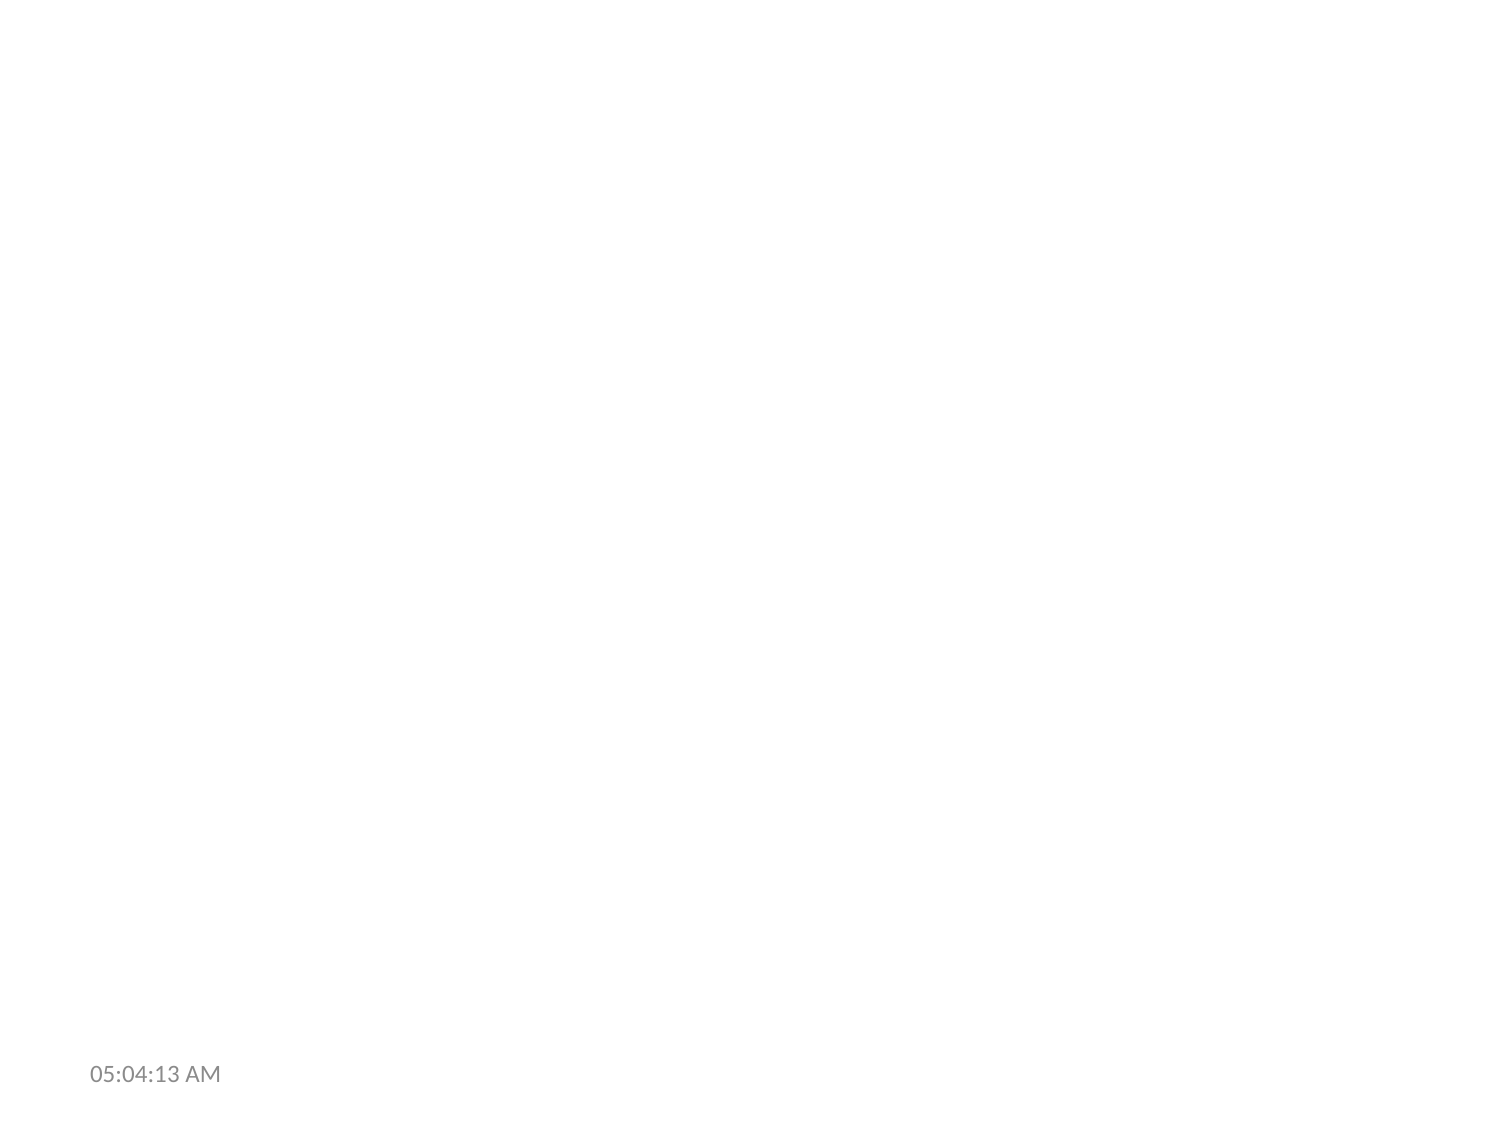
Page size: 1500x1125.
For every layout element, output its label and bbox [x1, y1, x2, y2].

slide_number [75, 1042, 425, 1103]
